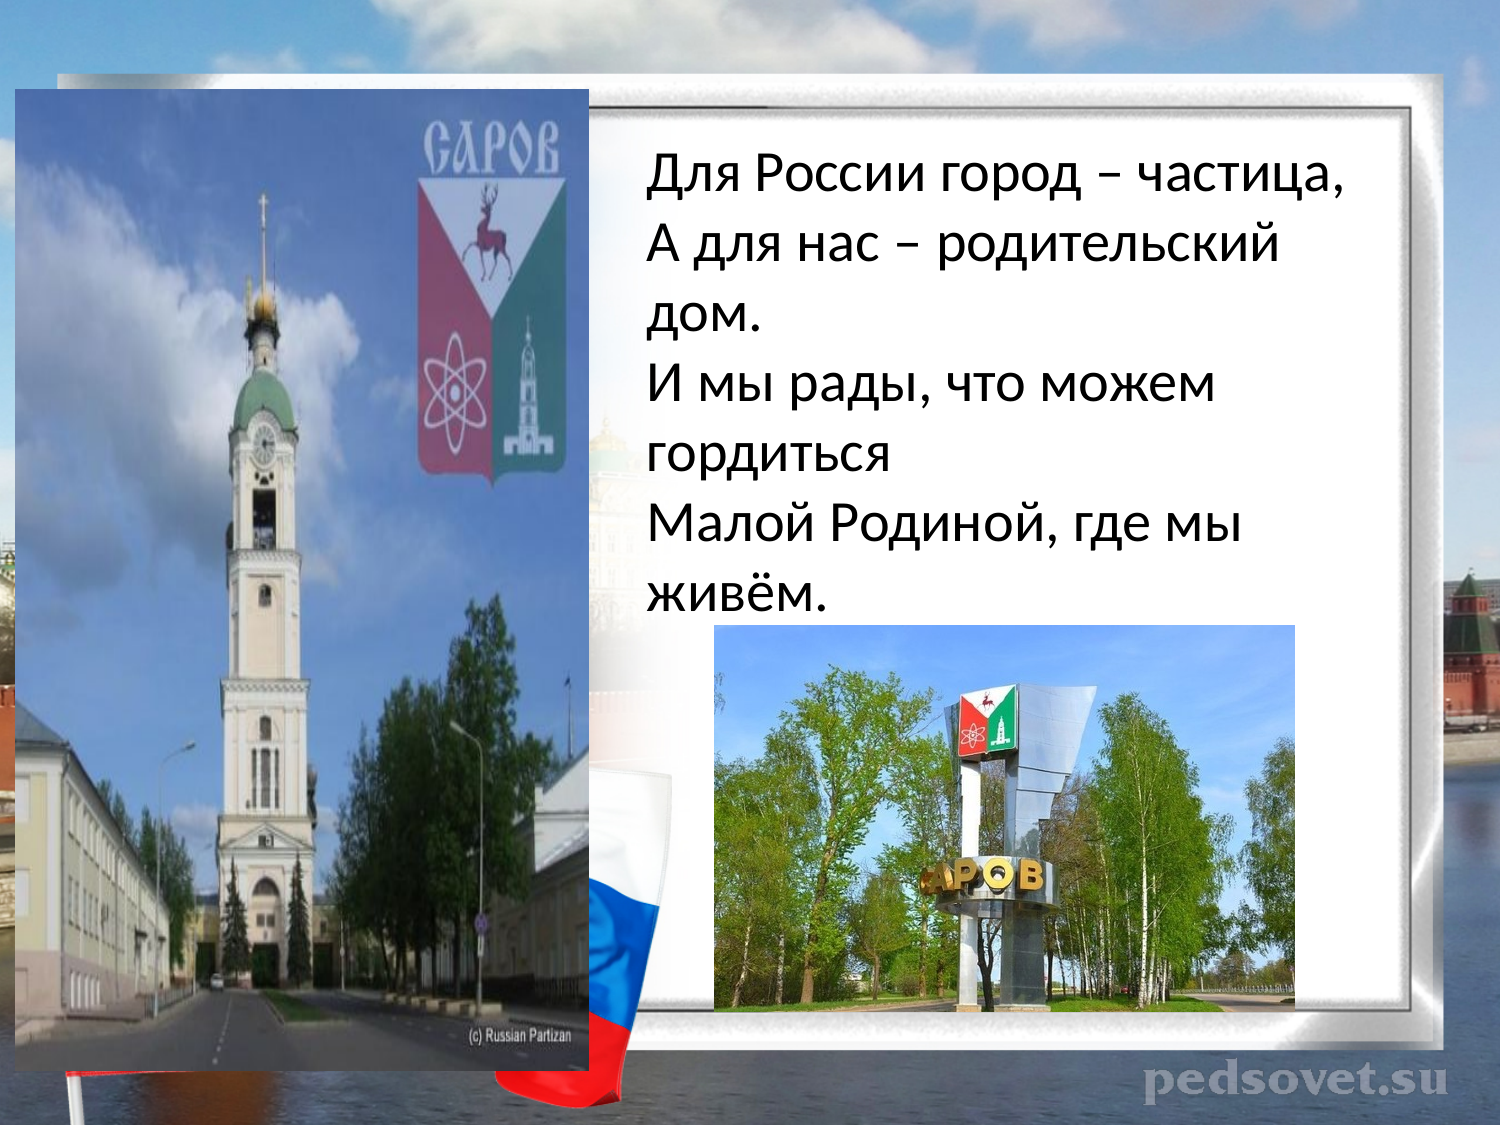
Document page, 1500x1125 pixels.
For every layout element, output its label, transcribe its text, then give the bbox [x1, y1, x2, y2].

picture [0, 0, 1500, 1125]
list Для России город – частица, А для нас – родительский дом. И мы рады, что можем гордиться Малой Родиной, где мы живём. [631, 125, 1425, 1005]
